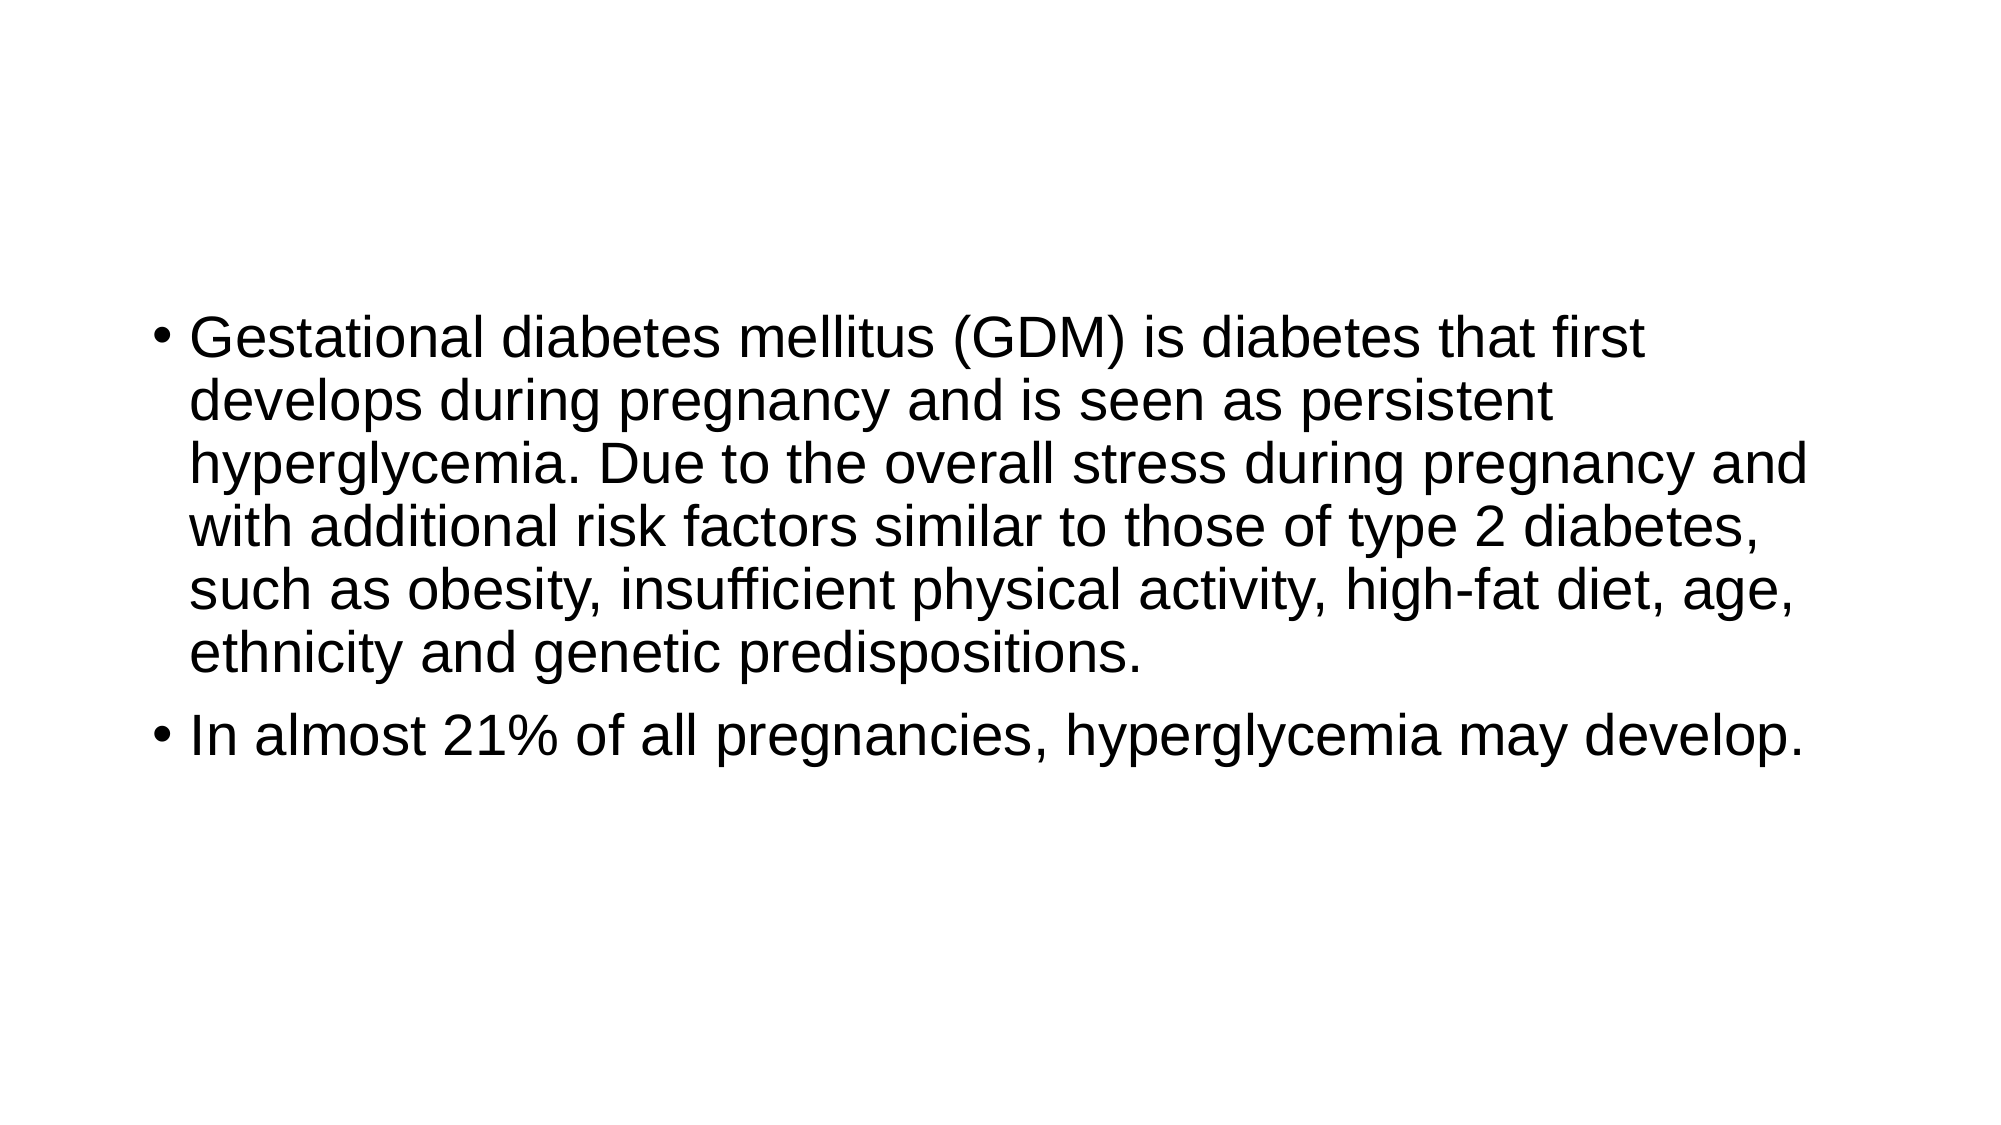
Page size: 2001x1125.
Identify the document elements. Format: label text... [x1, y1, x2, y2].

list Gestational diabetes mellitus (GDM) is diabetes that first develops during pregnancy and is seen as persistent hyperglycemia. Due to the overall stress during pregnancy and with additional risk factors similar to those of type 2 diabetes, such as obesity, insufficient physical activity, high-fat diet, age, ethnicity and genetic predispositions. In almost 21% of all pregnancies, hyperglycemia may develop. [137, 299, 1863, 1014]
